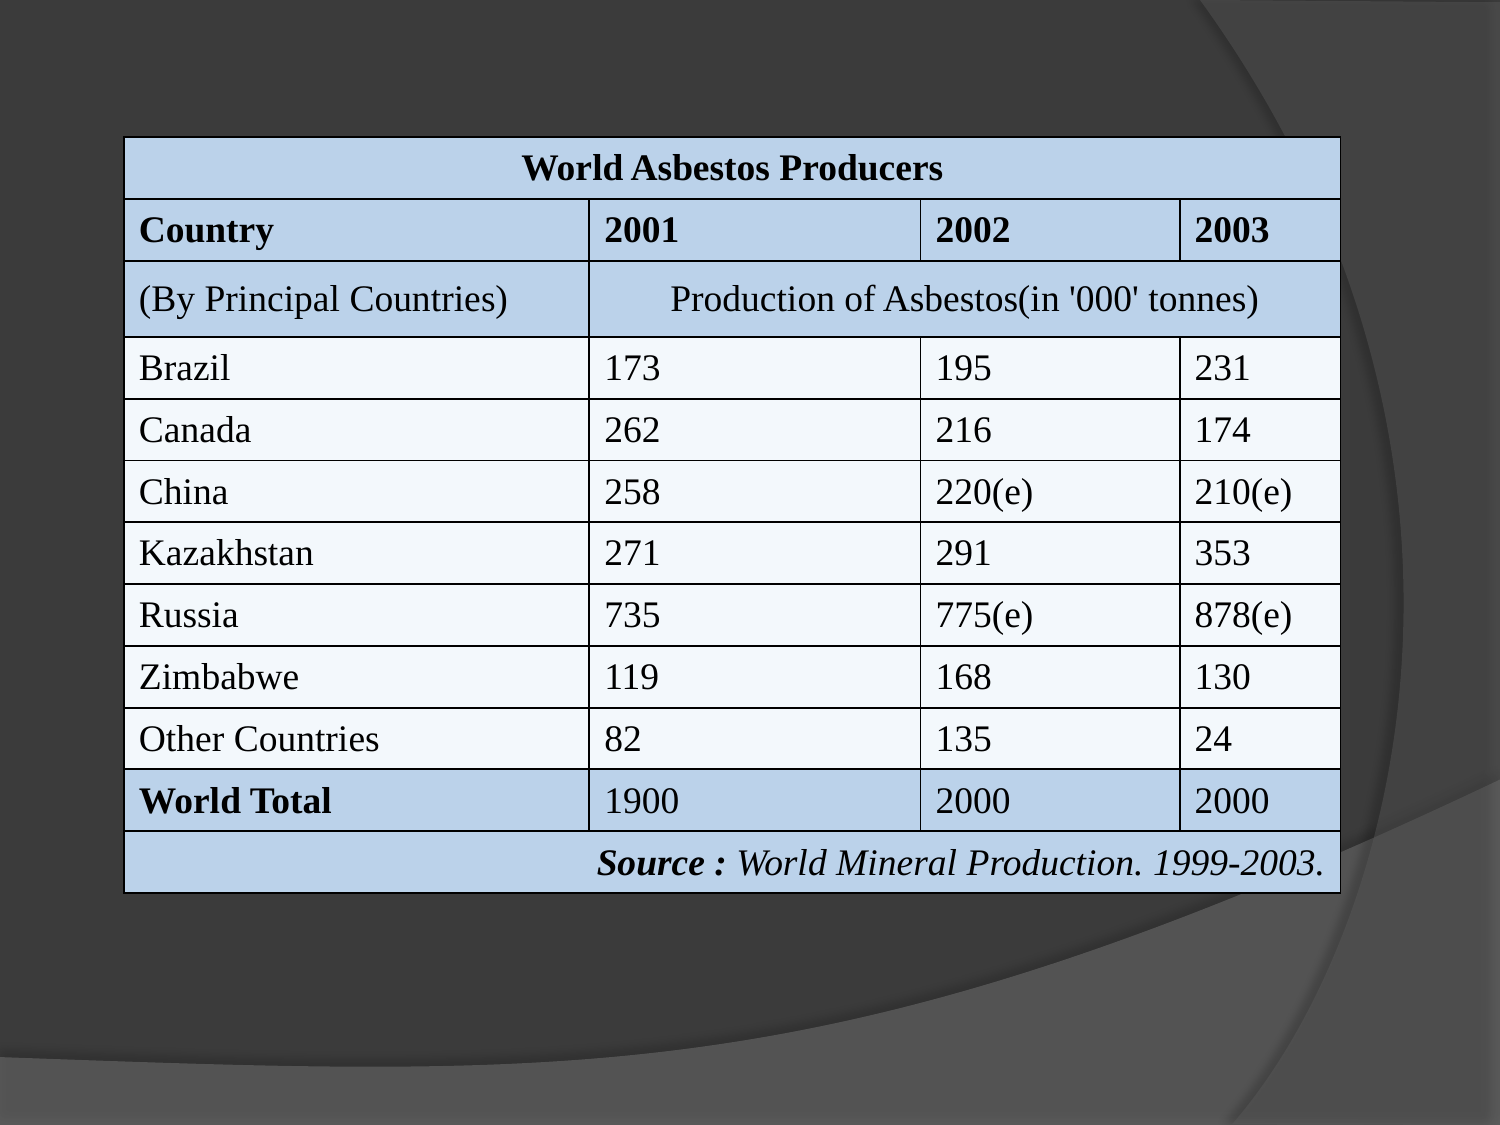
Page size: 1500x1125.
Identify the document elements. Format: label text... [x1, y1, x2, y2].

table_cell Country [125, 200, 588, 260]
table_cell 2003 [1181, 200, 1340, 260]
table_cell 353 [1181, 523, 1340, 583]
table_cell 135 [921, 709, 1179, 768]
table_cell 231 [1181, 338, 1340, 398]
table_cell 24 [1181, 709, 1340, 768]
table_cell 216 [921, 400, 1179, 460]
table_cell 220(e) [921, 461, 1179, 521]
table_cell 173 [590, 338, 920, 398]
table_cell (By Principal Countries) [125, 262, 588, 336]
table_cell World Total [125, 770, 588, 830]
table_cell 775(e) [921, 585, 1179, 645]
table_cell 174 [1181, 400, 1340, 460]
table_cell 2002 [921, 200, 1179, 260]
table_cell 291 [921, 523, 1179, 583]
table_cell 82 [590, 709, 920, 768]
table_cell Canada [125, 400, 588, 460]
table_cell Zimbabwe [125, 647, 588, 707]
table_cell 2000 [921, 770, 1179, 830]
table_cell 1900 [590, 770, 920, 830]
table_cell Kazakhstan [125, 523, 588, 583]
table_cell Russia [125, 585, 588, 645]
table_cell 271 [590, 523, 920, 583]
table_cell 258 [590, 461, 920, 521]
table_header World Asbestos Producers [125, 138, 1340, 198]
table_cell 168 [921, 647, 1179, 707]
table_cell Brazil [125, 338, 588, 398]
table_cell 210(e) [1181, 461, 1340, 521]
table_cell Other Countries [125, 709, 588, 768]
table_cell 130 [1181, 647, 1340, 707]
table_cell 195 [921, 338, 1179, 398]
table_cell 2000 [1181, 770, 1340, 830]
table_cell Production of Asbestos(in '000' tonnes) [590, 262, 1340, 336]
table_cell 119 [590, 647, 920, 707]
table_cell 878(e) [1181, 585, 1340, 645]
table_cell China [125, 461, 588, 521]
table_cell Source : World Mineral Production. 1999-2003. [125, 832, 1340, 892]
table_cell 2001 [590, 200, 920, 260]
table_cell 735 [590, 585, 920, 645]
table_cell 262 [590, 400, 920, 460]
